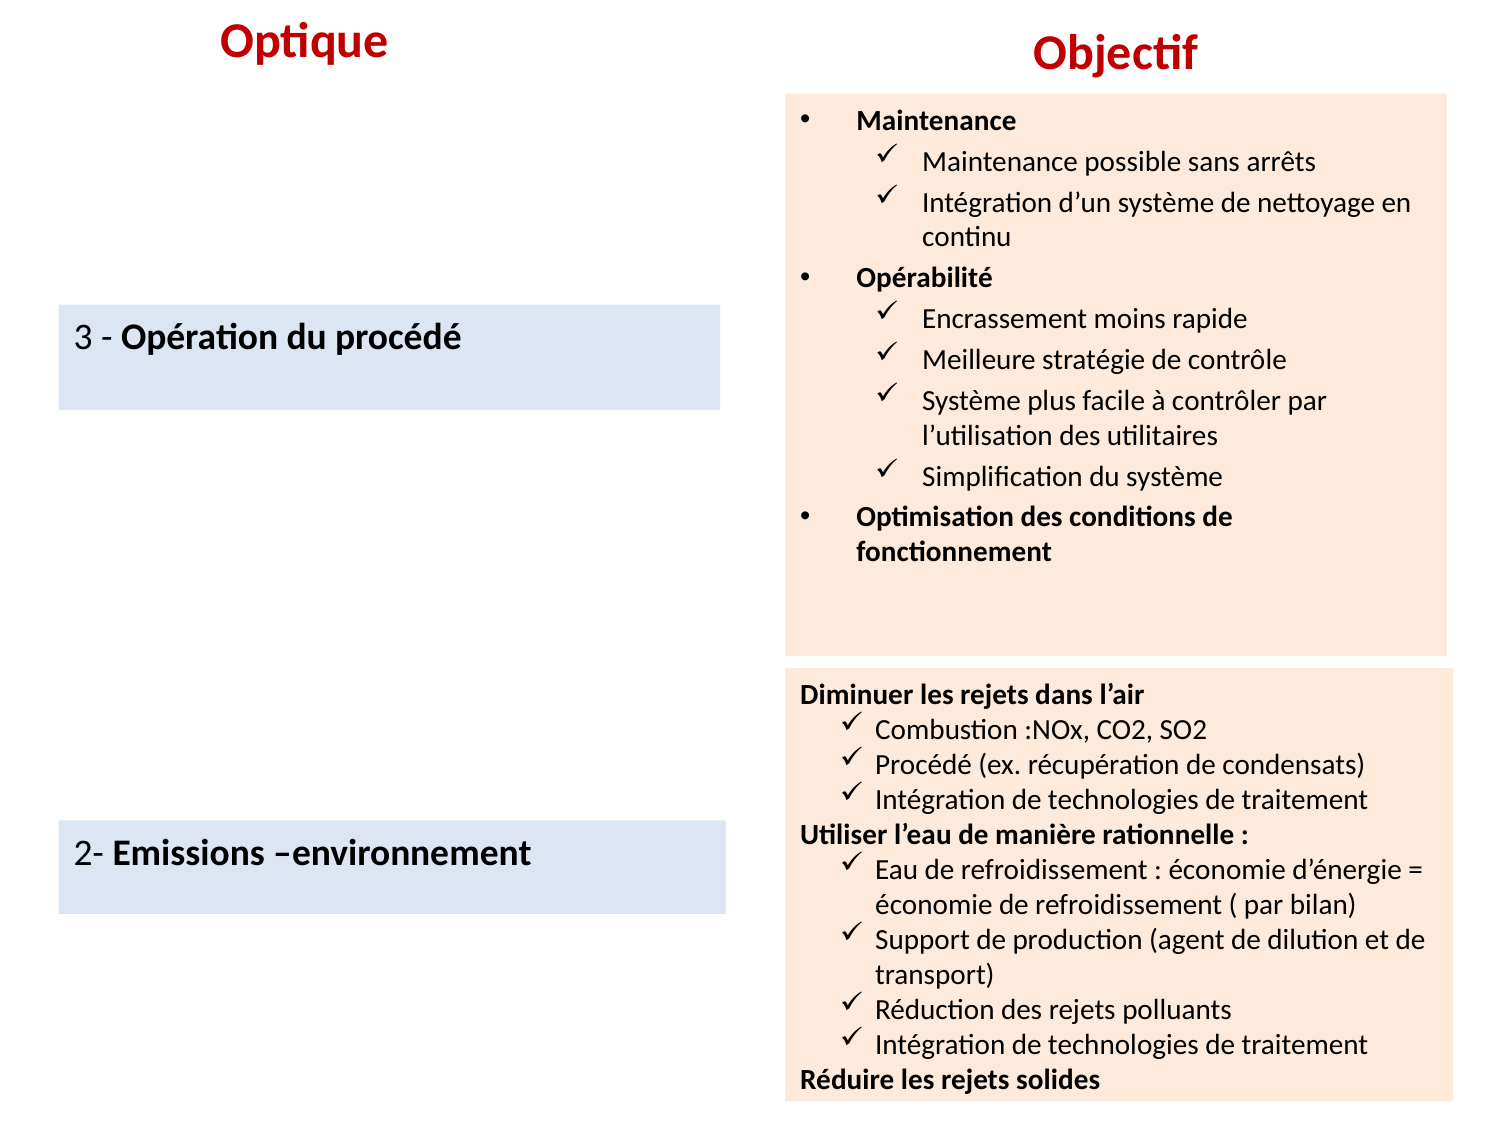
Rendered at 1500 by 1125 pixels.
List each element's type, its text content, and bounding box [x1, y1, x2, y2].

list Optique [70, 0, 1421, 743]
list Objectif [785, 11, 1447, 93]
text_box Diminuer les rejets dans l’air Combustion :NOx, CO2, SO2 Procédé (ex. récupération de condensats) Intégration de technologies de traitement Utiliser l’eau de manière rationnelle : Eau de refroidissement : économie d’énergie = économie de refroidissement ( par bilan) Support de production (agent de dilution et de transport) Réduction des rejets polluants Intégration de technologies de traitement Réduire les rejets solides [785, 667, 1454, 1102]
text_box 2- Emissions –environnement [58, 820, 726, 914]
list Maintenance Maintenance possible sans arrêts Intégration d’un système de nettoyage en continu Opérabilité Encrassement moins rapide Meilleure stratégie de contrôle Système plus facile à contrôler par l’utilisation des utilitaires Simplification du système Optimisation des conditions de fonctionnement [785, 93, 1447, 657]
list 3 - Opération du procédé [58, 304, 721, 411]
